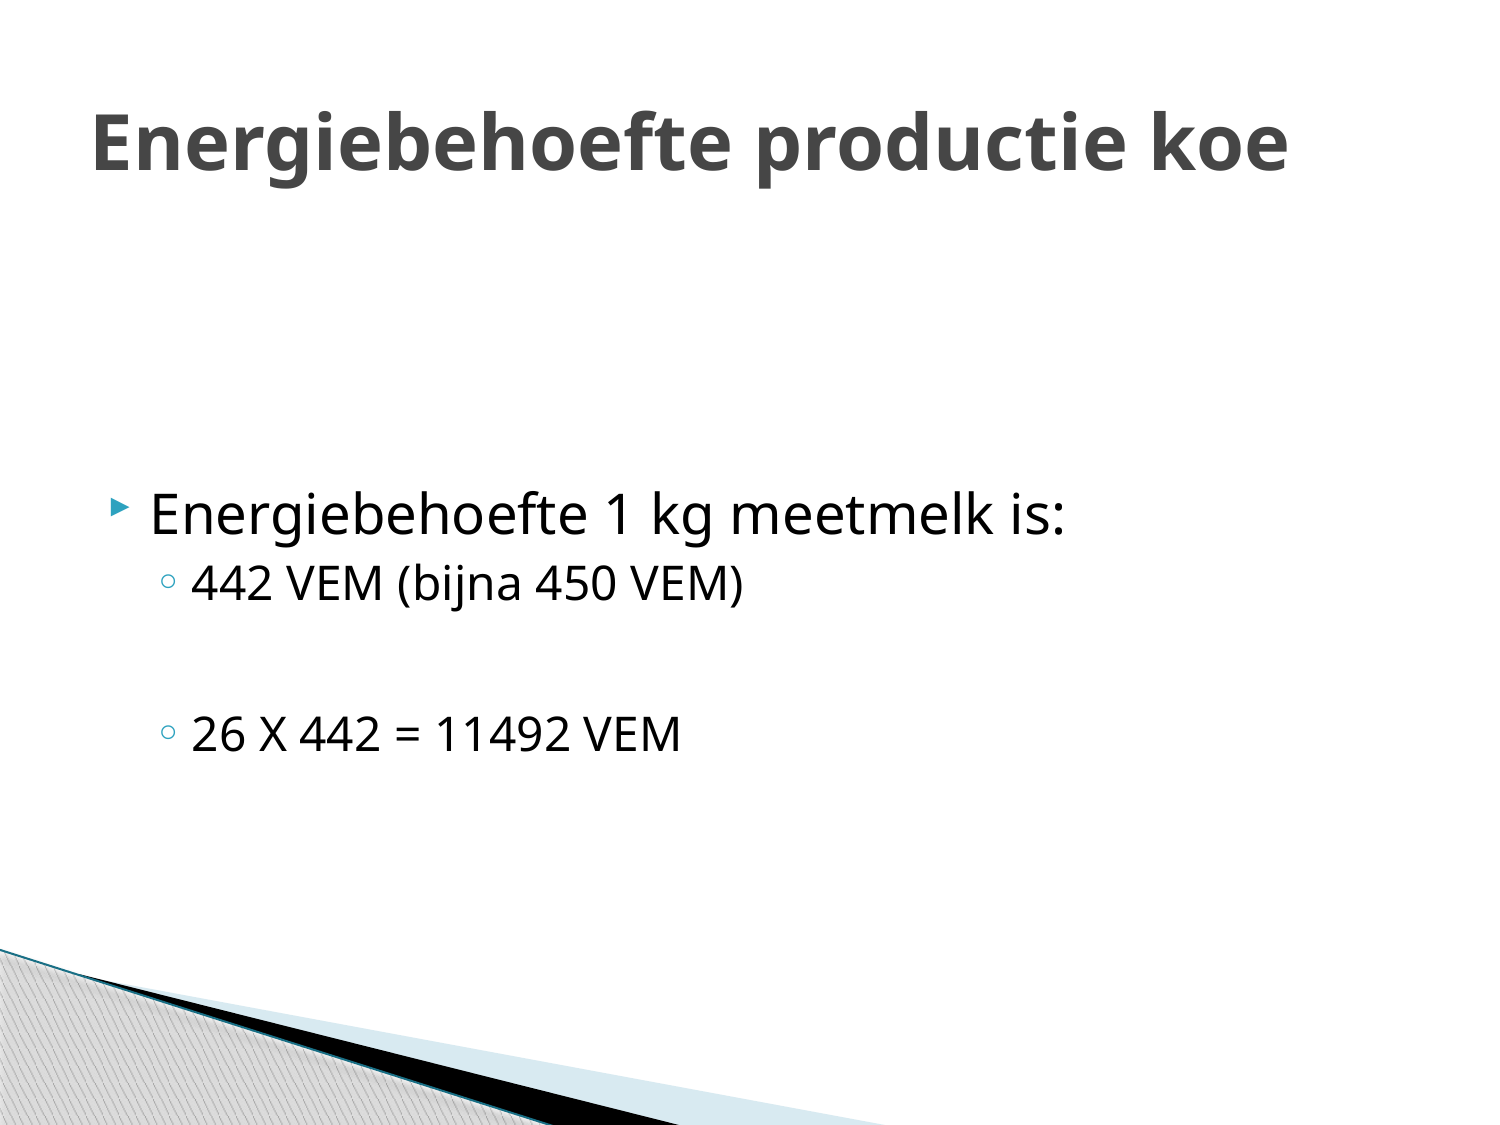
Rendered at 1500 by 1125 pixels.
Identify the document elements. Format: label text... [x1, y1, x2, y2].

title Energiebehoefte productie koe [75, 45, 1425, 233]
list Energiebehoefte 1 kg meetmelk is: 442 VEM (bijna 450 VEM) 26 X 442 = 11492 VEM [75, 243, 1425, 986]
